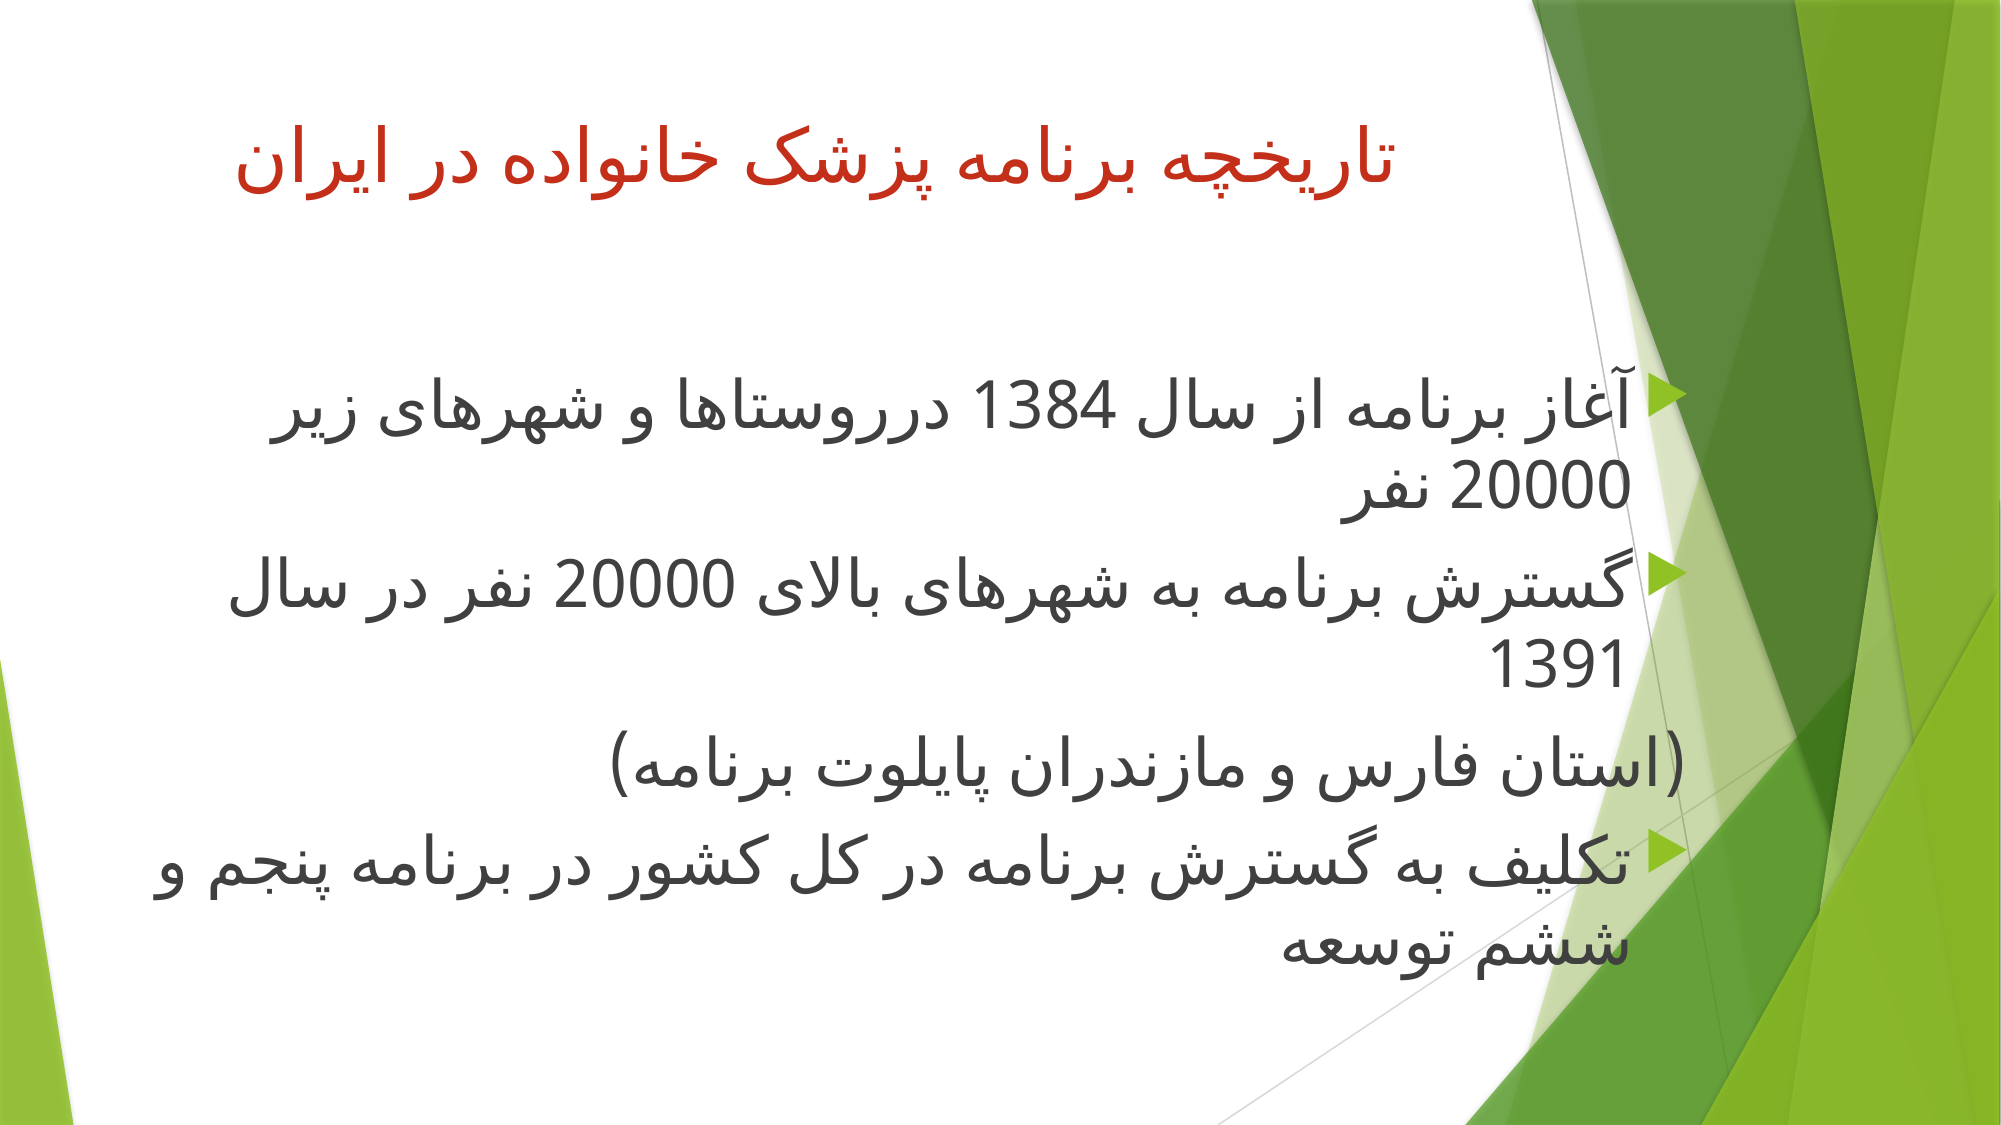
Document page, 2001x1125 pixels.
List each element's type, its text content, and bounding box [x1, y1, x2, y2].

list آغاز برنامه از سال 1384 درروستاها و شهرهای زیر 20000 نفر گسترش برنامه به شهرهای بالای 20000 نفر در سال 1391 (استان فارس و مازندران پایلوت برنامه) تکلیف به گسترش برنامه در کل کشور در برنامه پنجم و ششم توسعه [111, 354, 1703, 992]
title تاریخچه برنامه پزشک خانواده در ایران [111, 99, 1522, 317]
